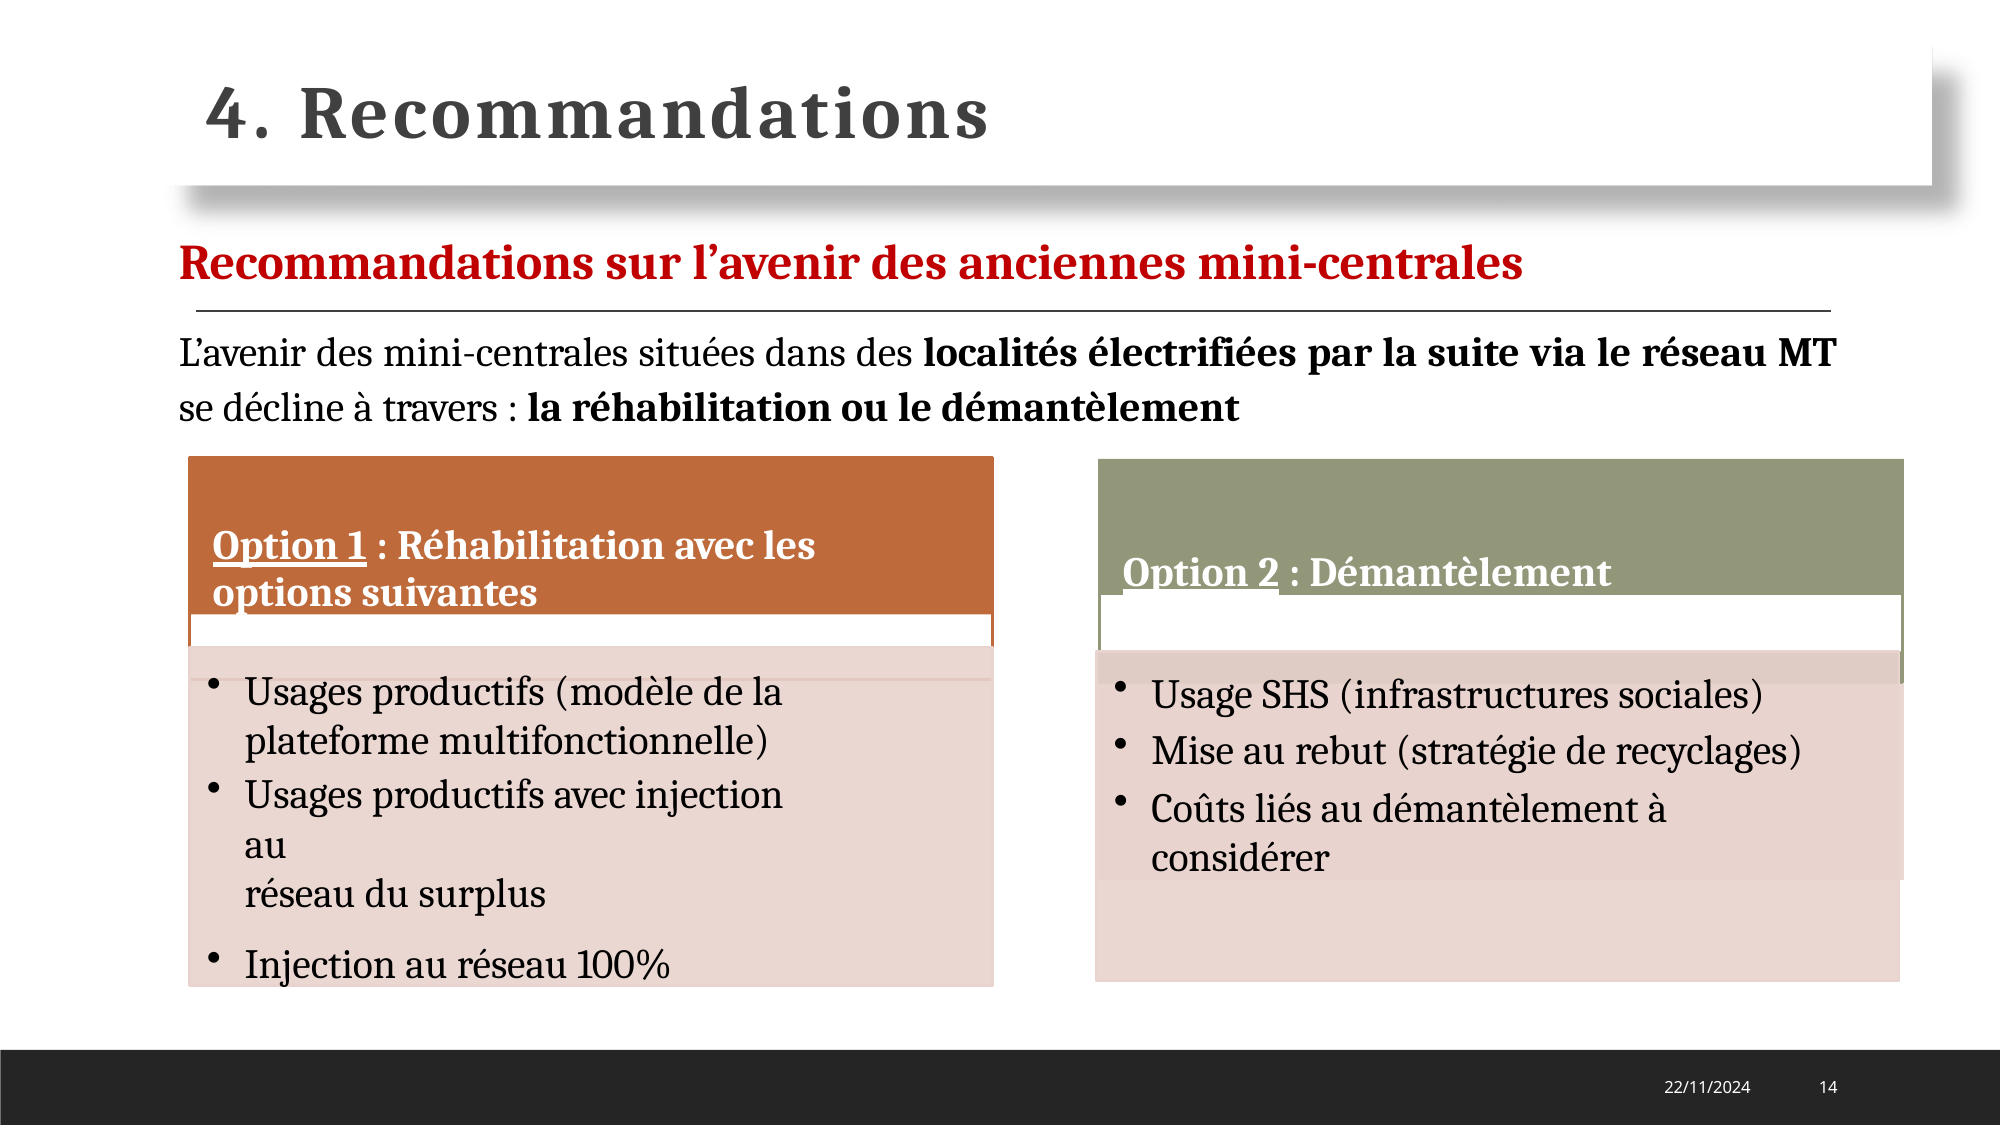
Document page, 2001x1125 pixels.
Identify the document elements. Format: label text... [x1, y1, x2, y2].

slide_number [1662, 1076, 1760, 1125]
text_box [189, 457, 993, 645]
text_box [1094, 649, 1901, 983]
picture [155, 38, 1990, 260]
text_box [187, 645, 995, 988]
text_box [1097, 458, 1905, 655]
text_box Option 1 : Réhabilitation avec les options suivantes [190, 457, 992, 615]
slide_number 14 [1812, 1076, 1845, 1125]
text_box Recommandations sur l’avenir des anciennes mini-centrales L’avenir des mini-centrales situées dans des localités électrifiées par la suite via le réseau MT se décline à travers : la réhabilitation ou le démantèlement [176, 271, 1905, 431]
